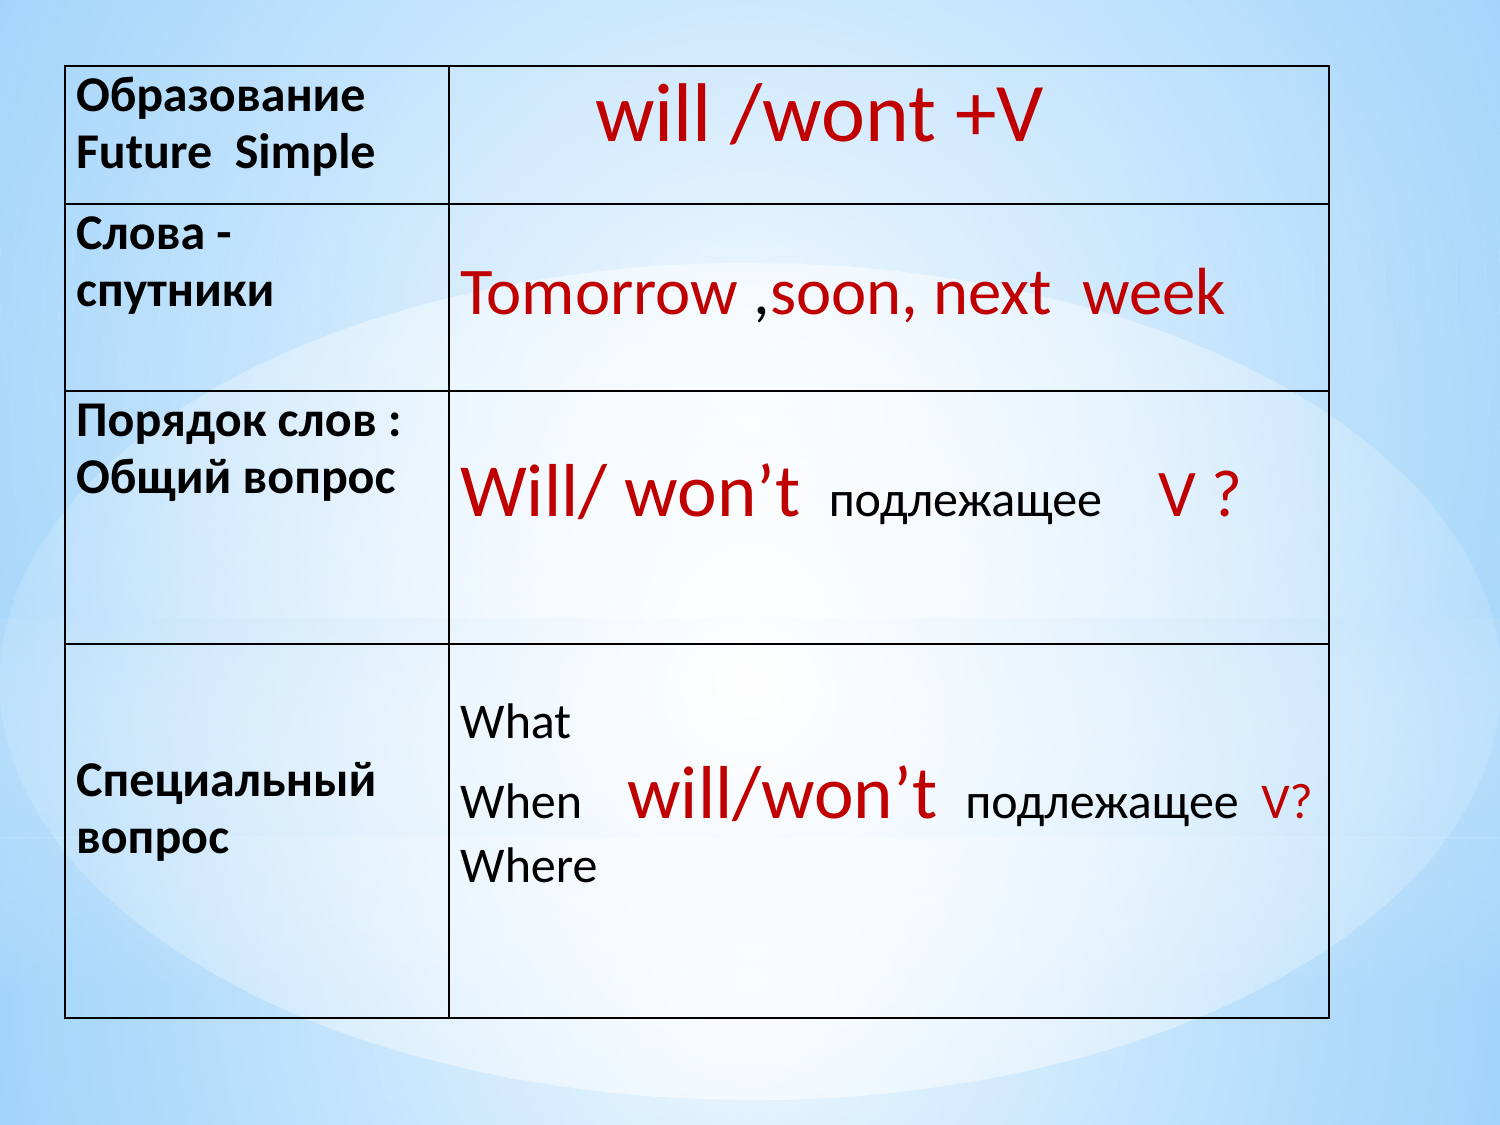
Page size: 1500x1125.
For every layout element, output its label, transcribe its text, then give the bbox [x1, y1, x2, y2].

table_cell Will/ won’t подлежащее V ? [450, 392, 1328, 643]
table_cell Tomorrow ,soon, next week [450, 205, 1328, 390]
table_cell Слова - спутники [66, 205, 448, 390]
table_header will /wont +V [450, 67, 1328, 203]
table_cell Специальный вопрос [66, 645, 448, 1017]
table_header Образование Future Simple [66, 67, 448, 203]
table_cell Порядок слов : Общий вопрос [66, 392, 448, 643]
table_cell What When will/won’t подлежащее V? Where [450, 645, 1328, 1017]
